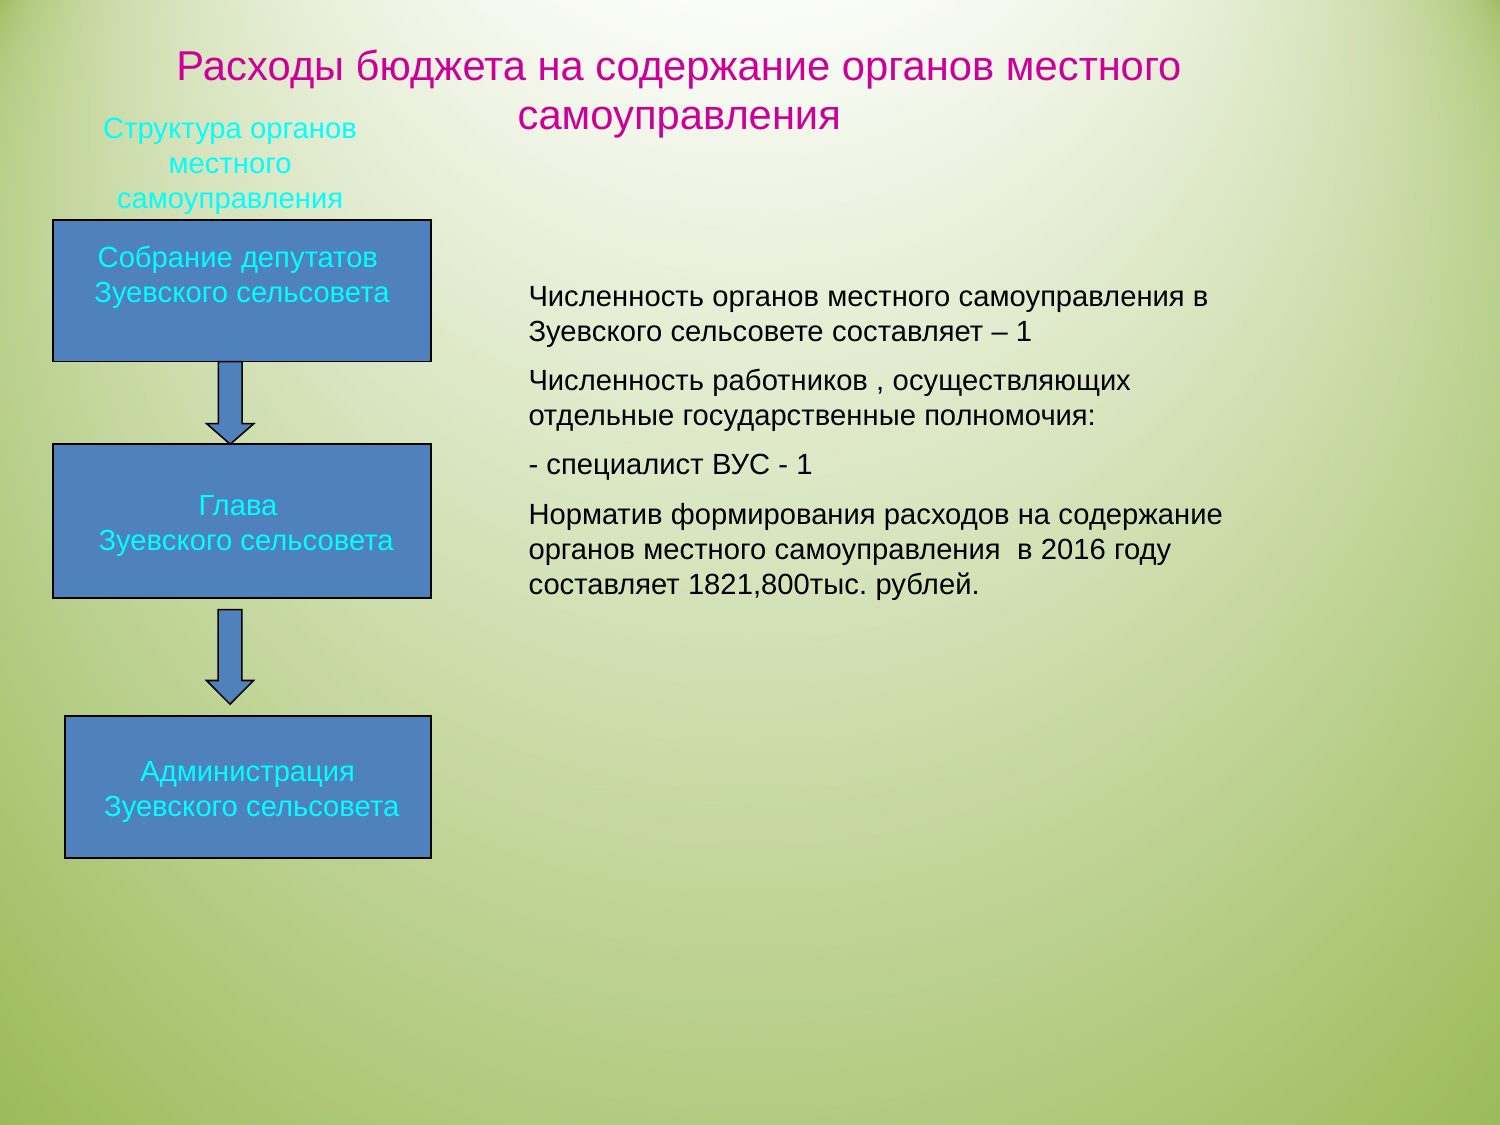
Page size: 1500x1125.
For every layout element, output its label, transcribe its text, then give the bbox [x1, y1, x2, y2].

text_box Собрание депутатов Зуевского сельсовета [53, 220, 431, 362]
text_box Глава Зуевского сельсовета [53, 444, 431, 598]
text_box Структура органов местного самоуправления [64, 101, 396, 222]
text_box Расходы бюджета на содержание органов местного самоуправления [41, 30, 1317, 146]
text_box [206, 361, 254, 445]
text_box Администрация Зуевского сельсовета [64, 716, 431, 858]
text_box [206, 609, 254, 705]
picture [0, 0, 1500, 1125]
text_box Численность органов местного самоуправления в Зуевского сельсовете составляет – 1 Численность работников , осуществляющих отдельные государственные полномочия: - специалист ВУС - 1 Норматив формирования расходов на содержание органов местного самоуправления в 2016 году составляет 1821,800тыс. рублей. [513, 219, 1270, 608]
